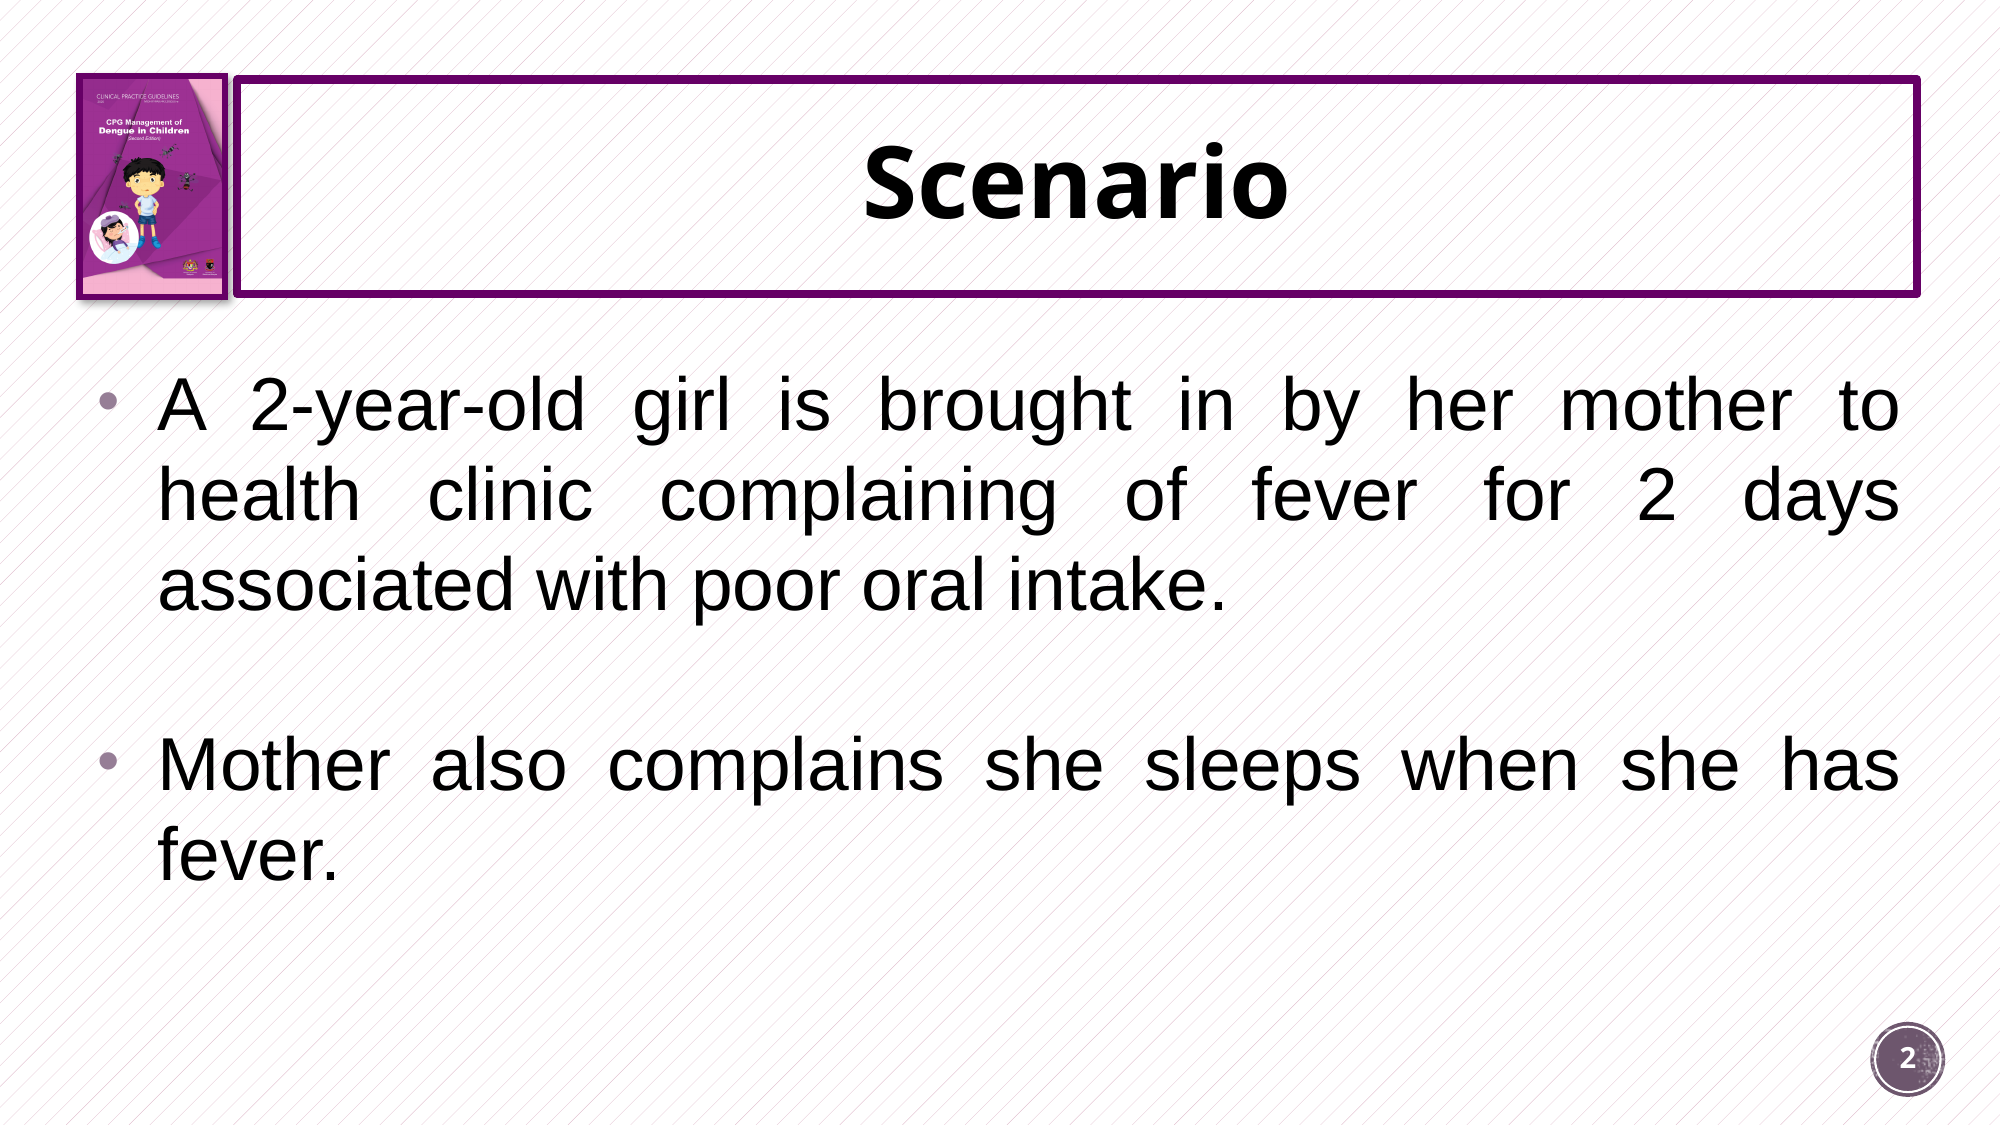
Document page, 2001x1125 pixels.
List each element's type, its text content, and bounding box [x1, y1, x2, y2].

title Scenario [237, 79, 1918, 294]
slide_number 2 [1855, 1028, 1961, 1089]
picture [83, 79, 222, 294]
list A 2-year-old girl is brought in by her mother to health clinic complaining of fever for 2 days associated with poor oral intake. Mother also complains she sleeps when she has fever. [82, 348, 1918, 963]
